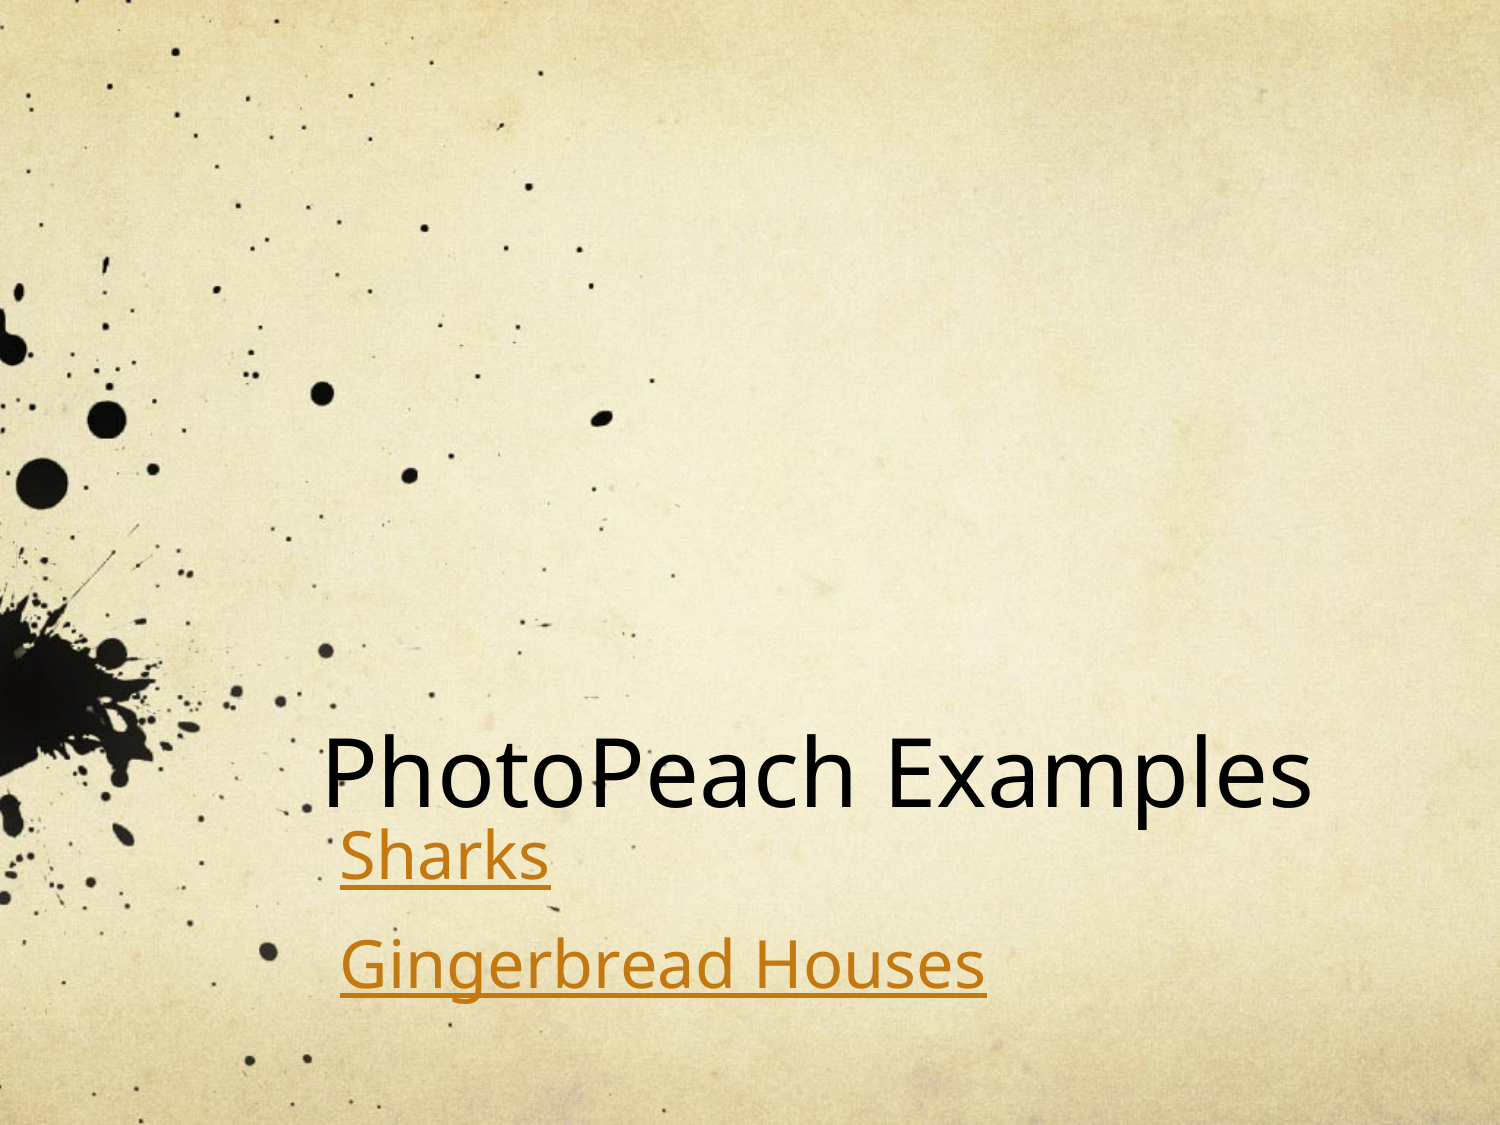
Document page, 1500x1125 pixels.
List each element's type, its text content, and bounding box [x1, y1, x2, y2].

title PhotoPeach Examples [312, 349, 1426, 827]
picture [0, 0, 1500, 1125]
subtitle Sharks Gingerbread Houses [324, 849, 1388, 1043]
